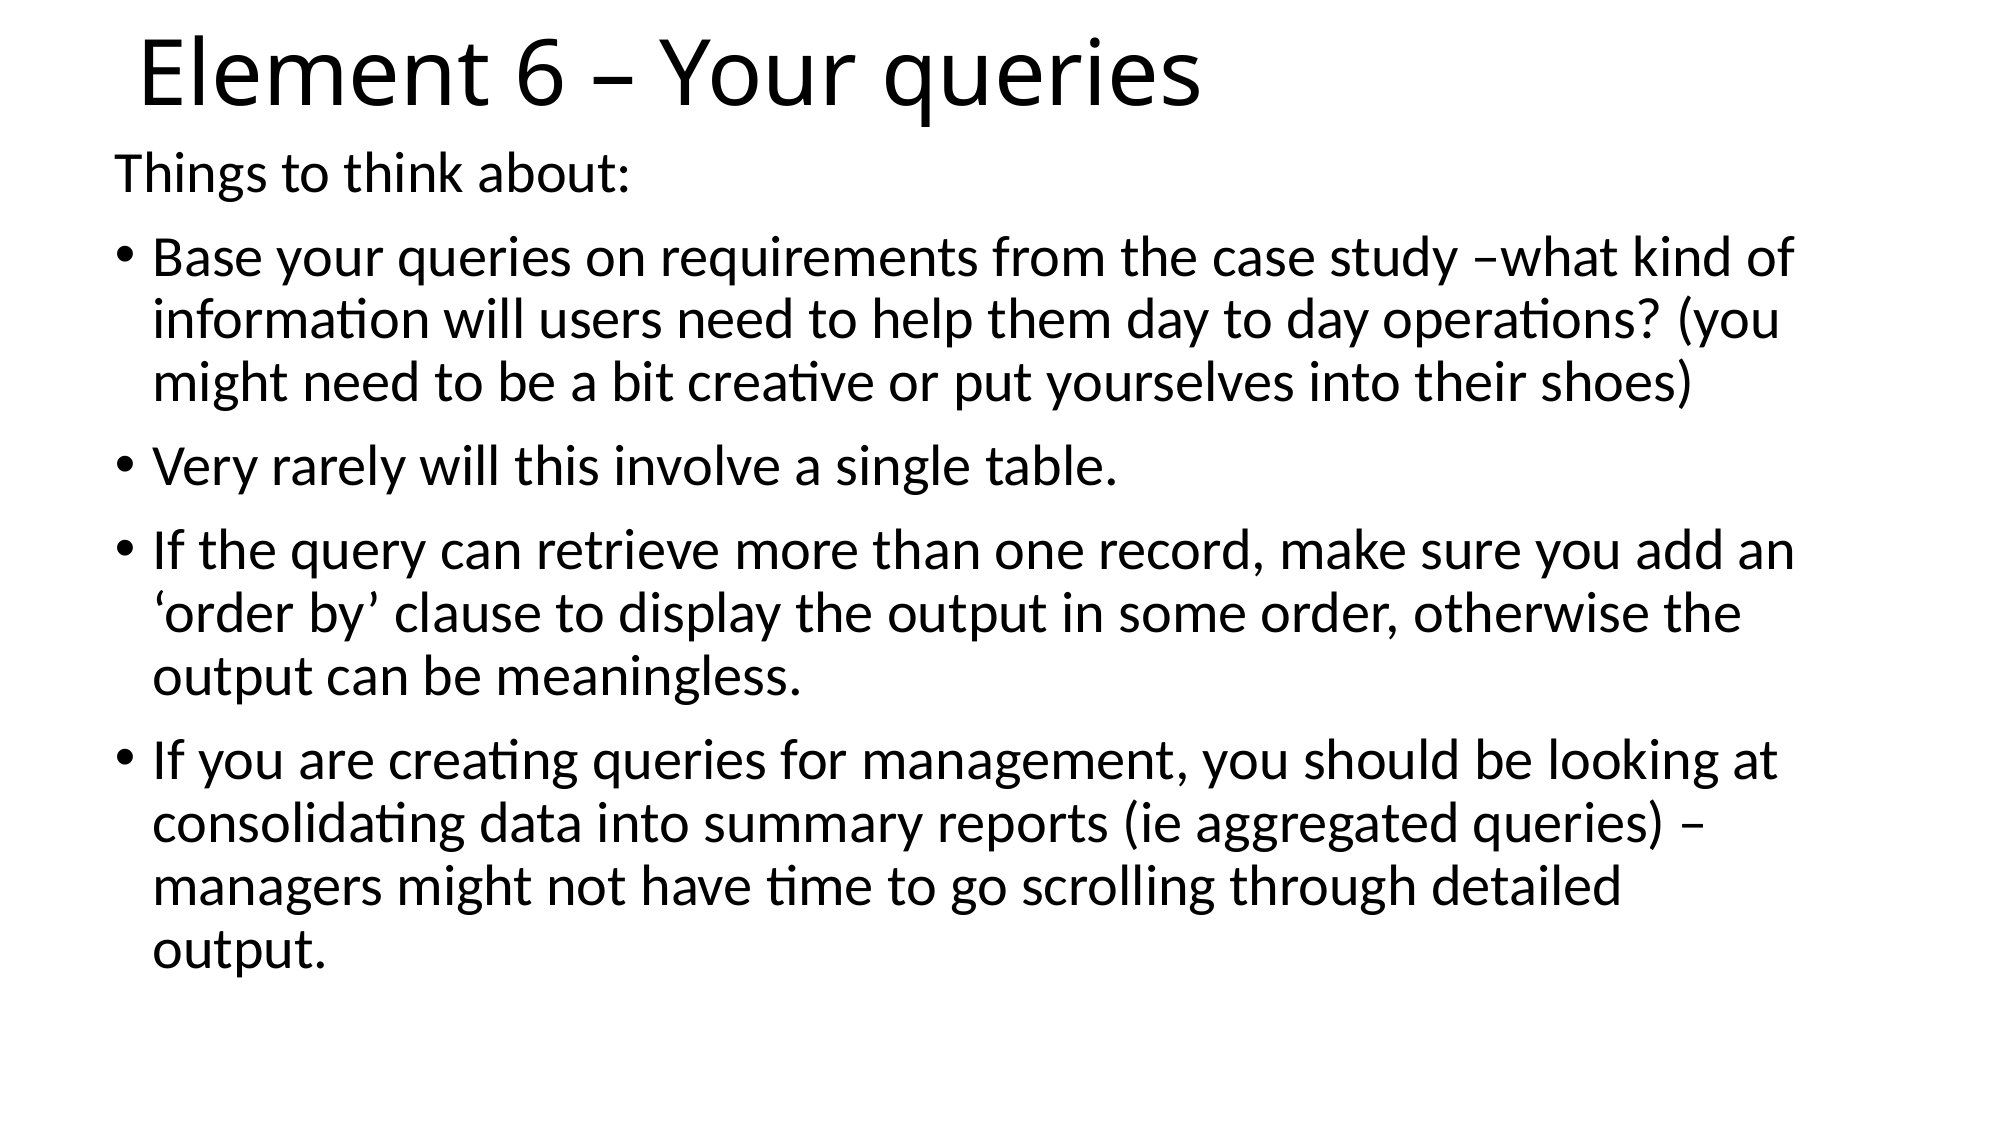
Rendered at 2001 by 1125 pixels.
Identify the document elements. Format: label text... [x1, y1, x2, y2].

title Element 6 – Your queries [121, 3, 1847, 149]
list Things to think about: Base your queries on requirements from the case study –what kind of information will users need to help them day to day operations? (you might need to be a bit creative or put yourselves into their shoes) Very rarely will this involve a single table. If the query can retrieve more than one record, make sure you add an ‘order by’ clause to display the output in some order, otherwise the output can be meaningless. If you are creating queries for management, you should be looking at consolidating data into summary reports (ie aggregated queries) – managers might not have time to go scrolling through detailed output. [99, 134, 1825, 1066]
